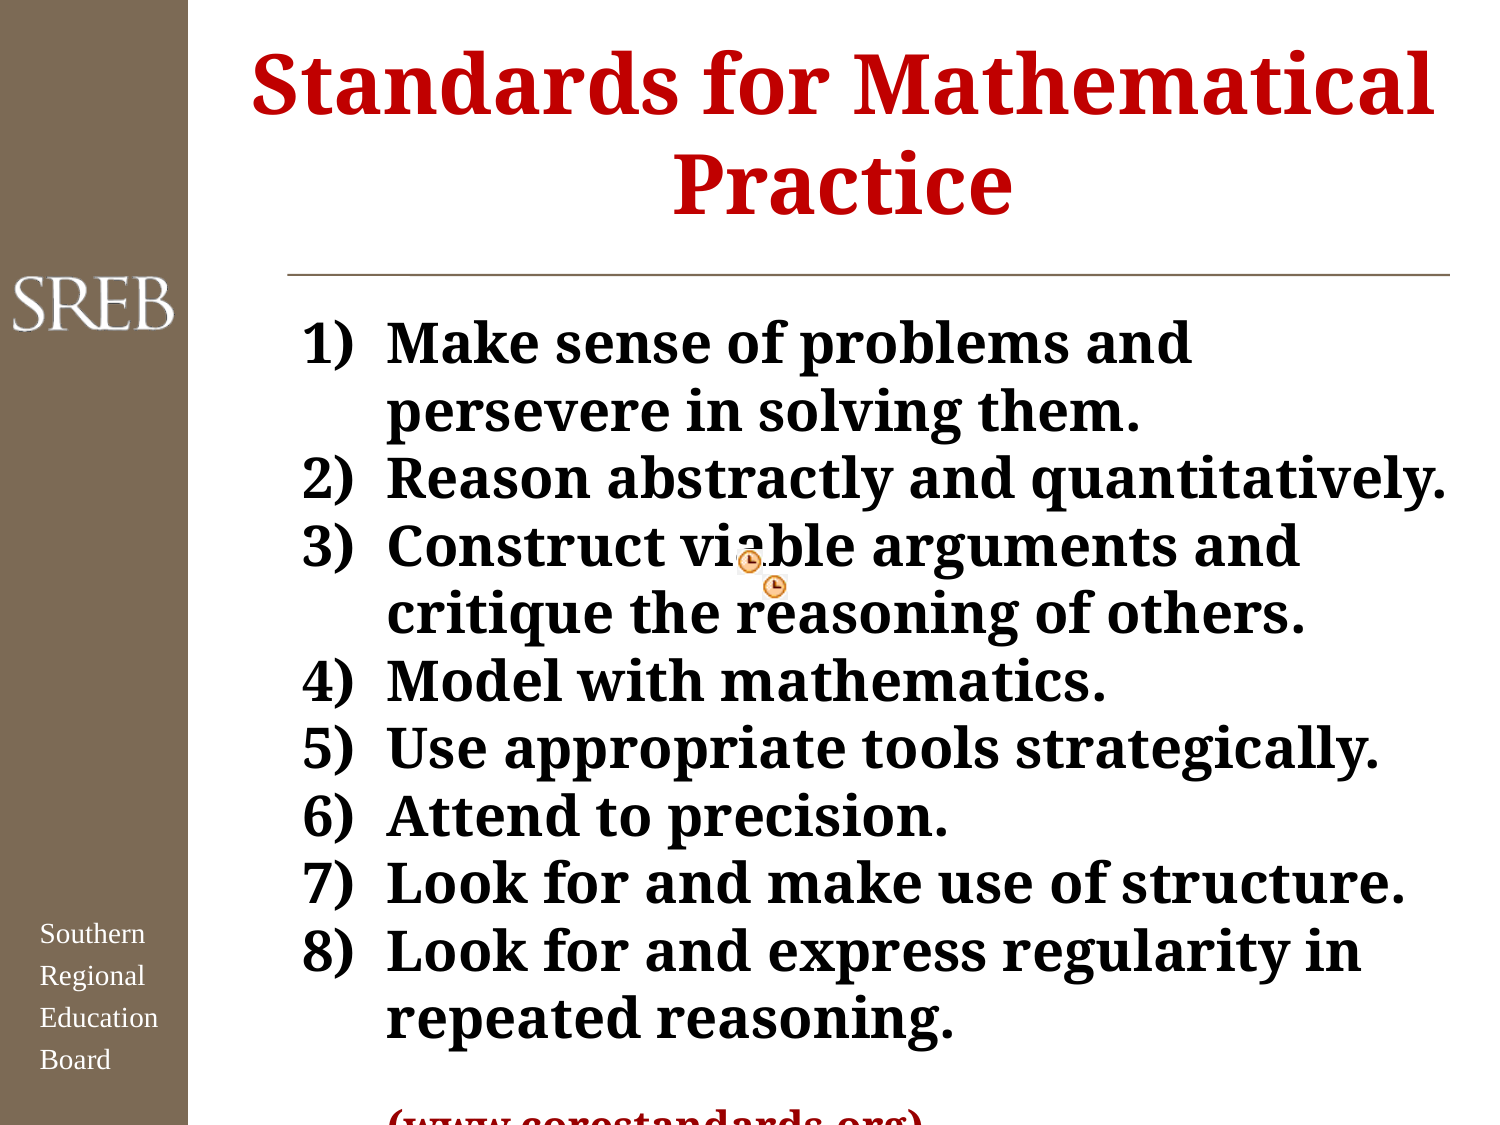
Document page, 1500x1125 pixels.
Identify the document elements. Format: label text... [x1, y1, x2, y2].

list Make sense of problems and persevere in solving them. Reason abstractly and quantitatively. Construct viable arguments and critique the reasoning of others. Model with mathematics. Use appropriate tools strategically. Attend to precision. Look for and make use of structure. Look for and express regularity in repeated reasoning. (www.corestandards.org) [287, 299, 1500, 1125]
title Standards for Mathematical Practice [212, 37, 1476, 226]
picture [12, 274, 175, 332]
picture [737, 549, 788, 601]
